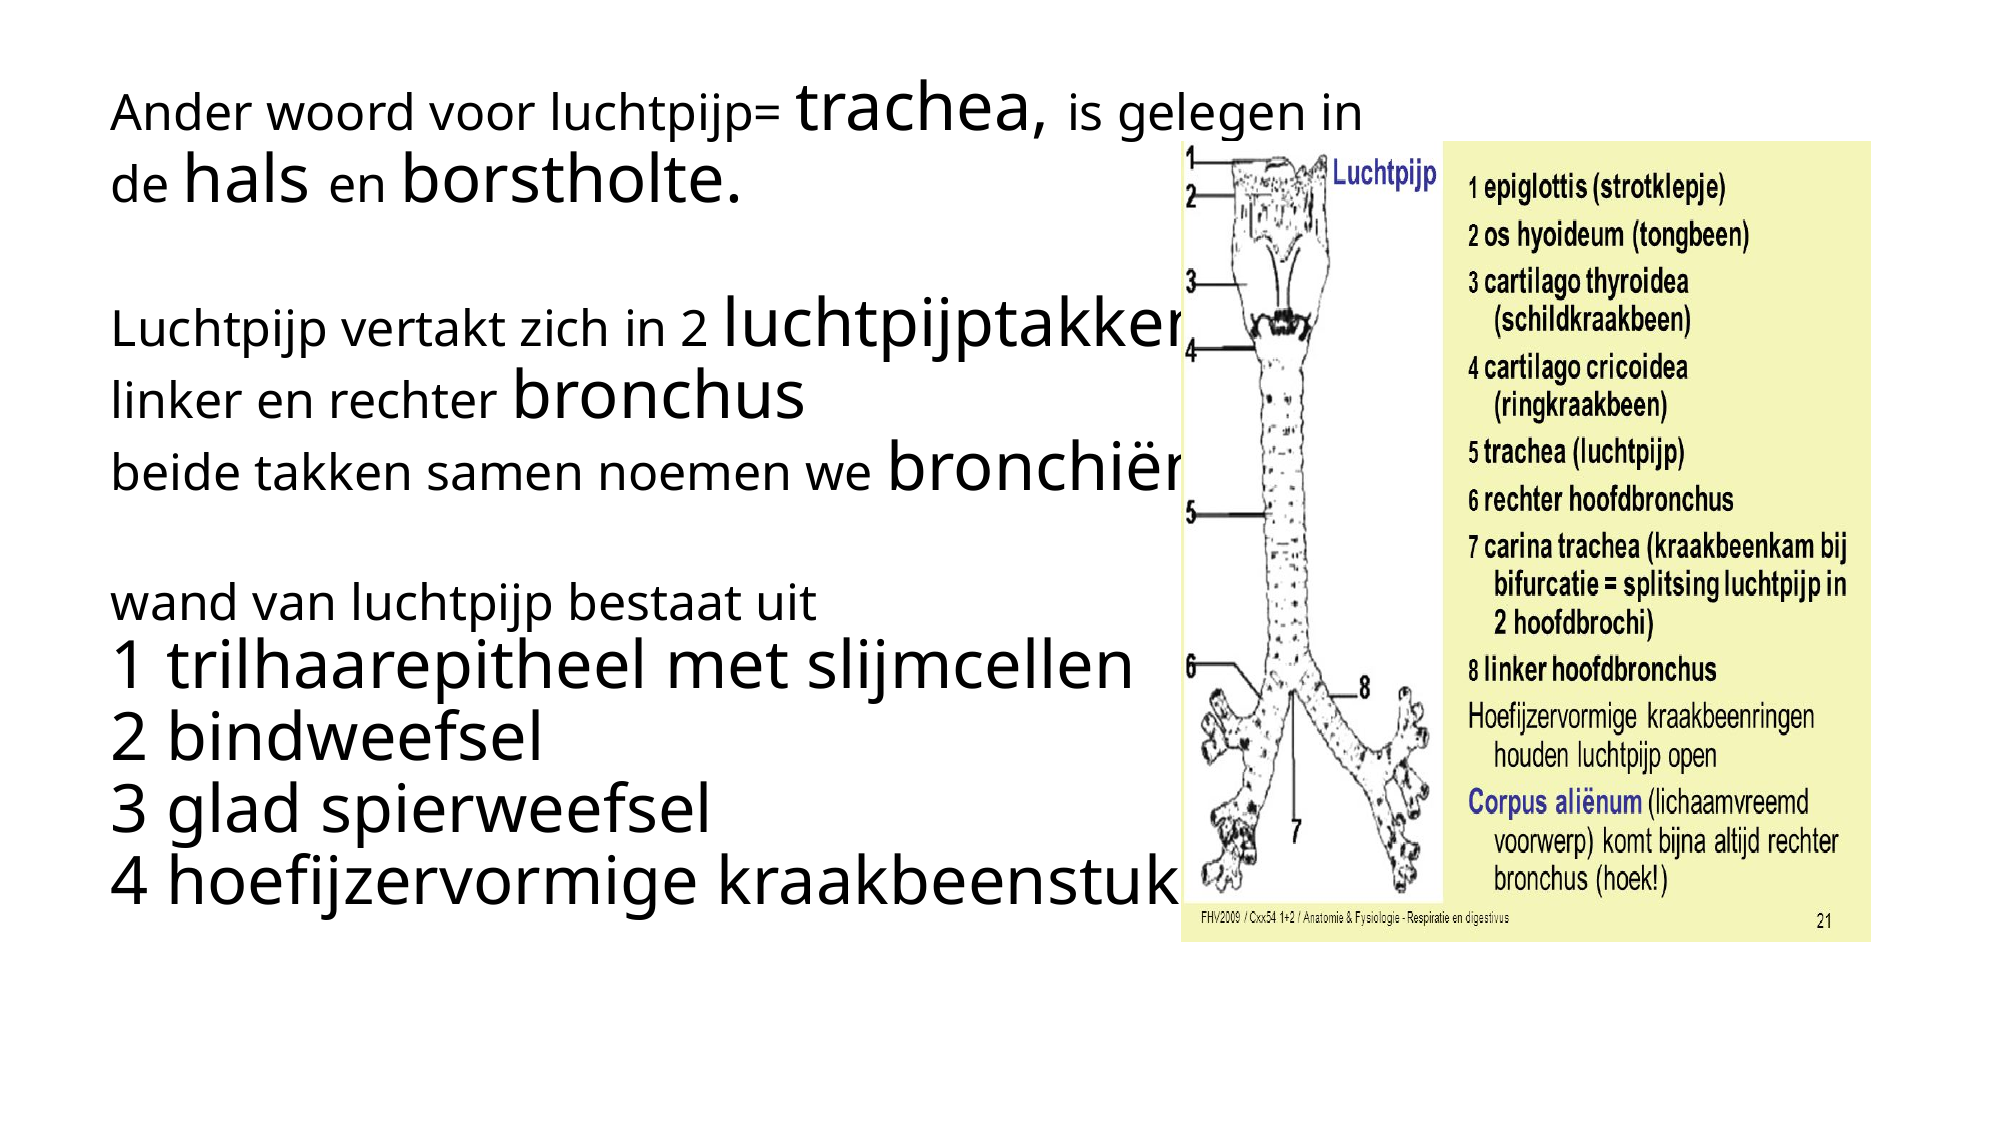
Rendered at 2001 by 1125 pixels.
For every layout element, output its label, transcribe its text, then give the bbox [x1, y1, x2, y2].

title Ander woord voor luchtpijp= trachea, is gelegen in de hals en borstholte. Luchtpijp vertakt zich in 2 luchtpijptakken, linker en rechter bronchus beide takken samen noemen we bronchiën wand van luchtpijp bestaat uit 1 trilhaarepitheel met slijmcellen 2 bindweefsel 3 glad spierweefsel 4 hoefijzervormige kraakbeenstukken [95, 39, 1909, 1013]
picture [1181, 141, 1871, 942]
